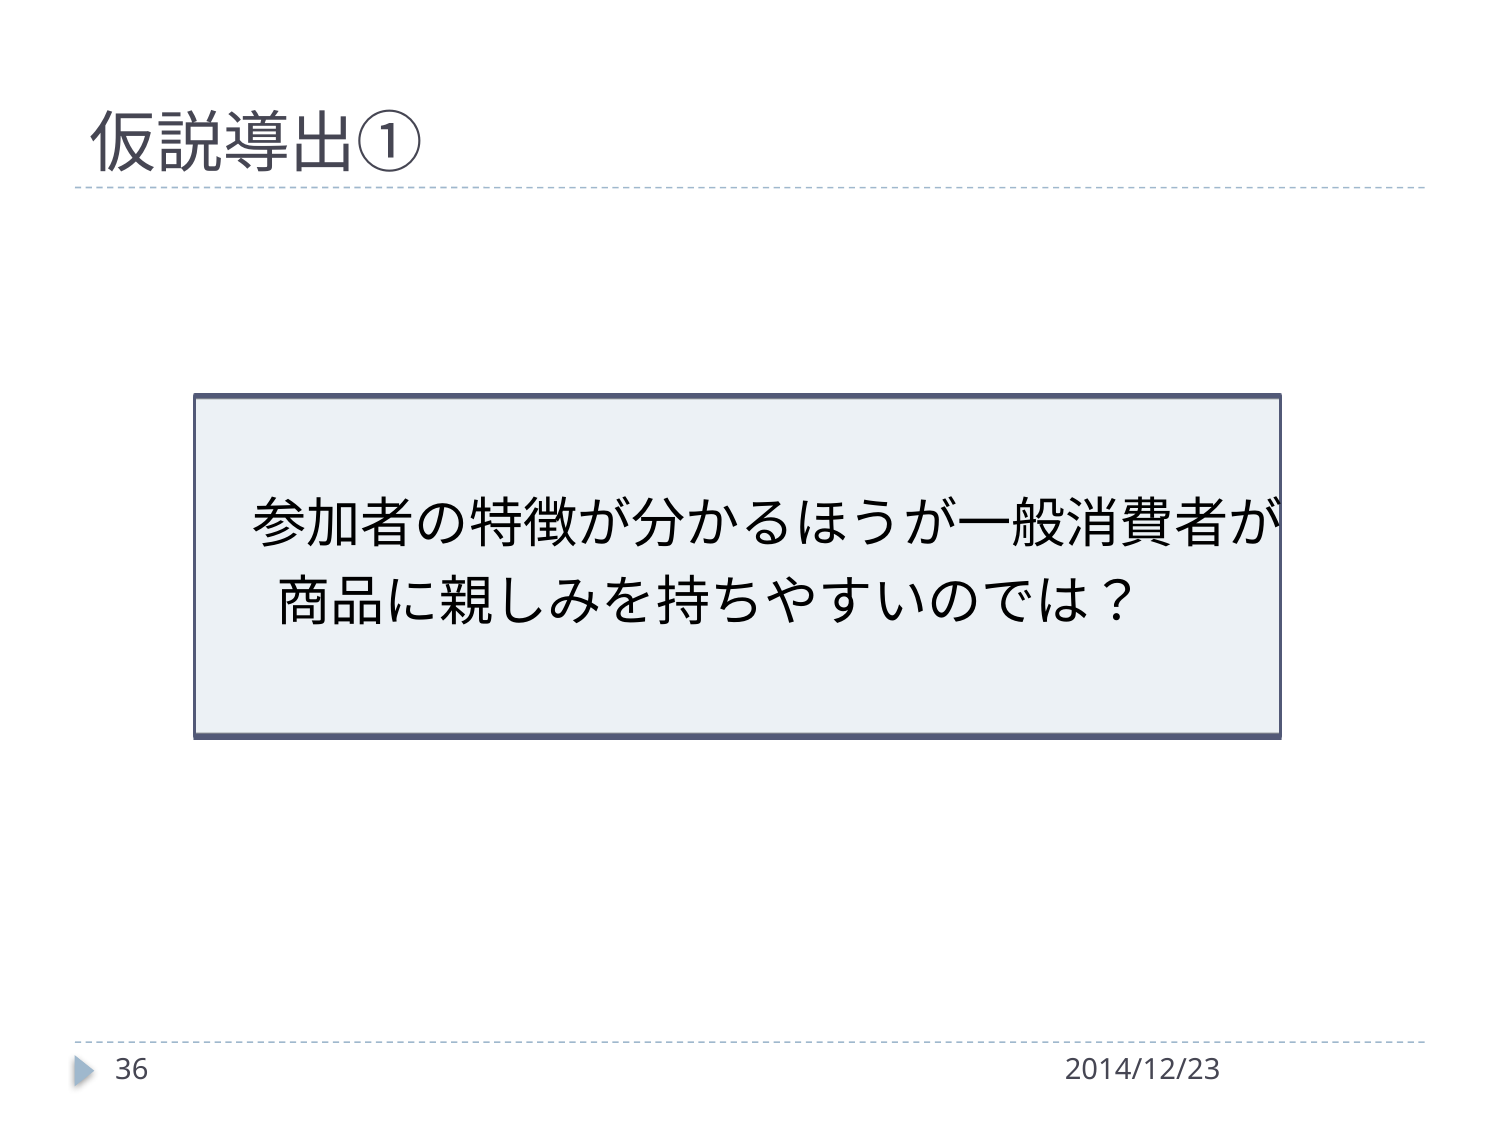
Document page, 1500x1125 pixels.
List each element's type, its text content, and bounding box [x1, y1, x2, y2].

list 参加者の特徴が分かるほうが一般消費者が 商品に親しみを持ちやすいのでは？ [212, 481, 1340, 958]
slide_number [1050, 1042, 1426, 1103]
title 仮説導出① [75, 24, 1425, 188]
slide_number 36 [100, 1042, 426, 1103]
picture [192, 393, 1282, 740]
